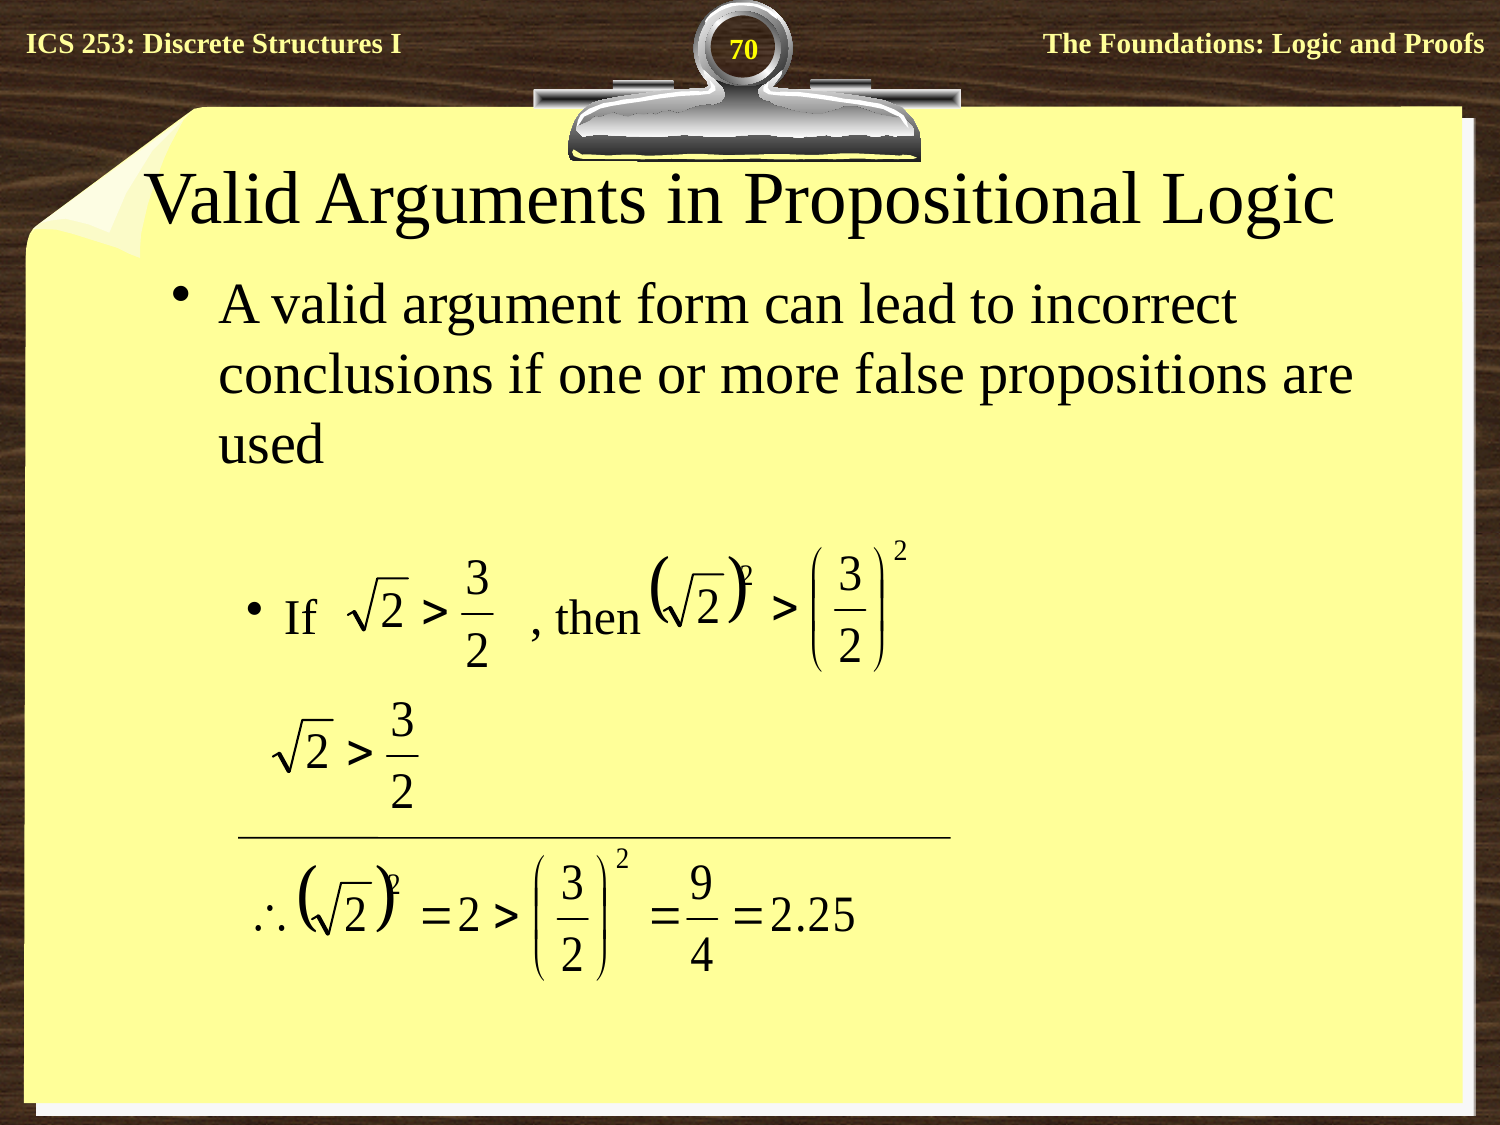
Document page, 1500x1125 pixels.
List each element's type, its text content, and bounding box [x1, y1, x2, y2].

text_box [262, 687, 426, 818]
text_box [250, 833, 864, 989]
title Valid Arguments in Propositional Logic [77, 140, 1403, 246]
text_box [337, 545, 501, 676]
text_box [642, 524, 914, 680]
slide_number 70 [423, 5, 774, 91]
picture [0, 0, 1500, 1125]
list A valid argument form can lead to incorrect conclusions if one or more false propositions are used If , then [81, 257, 1405, 1079]
